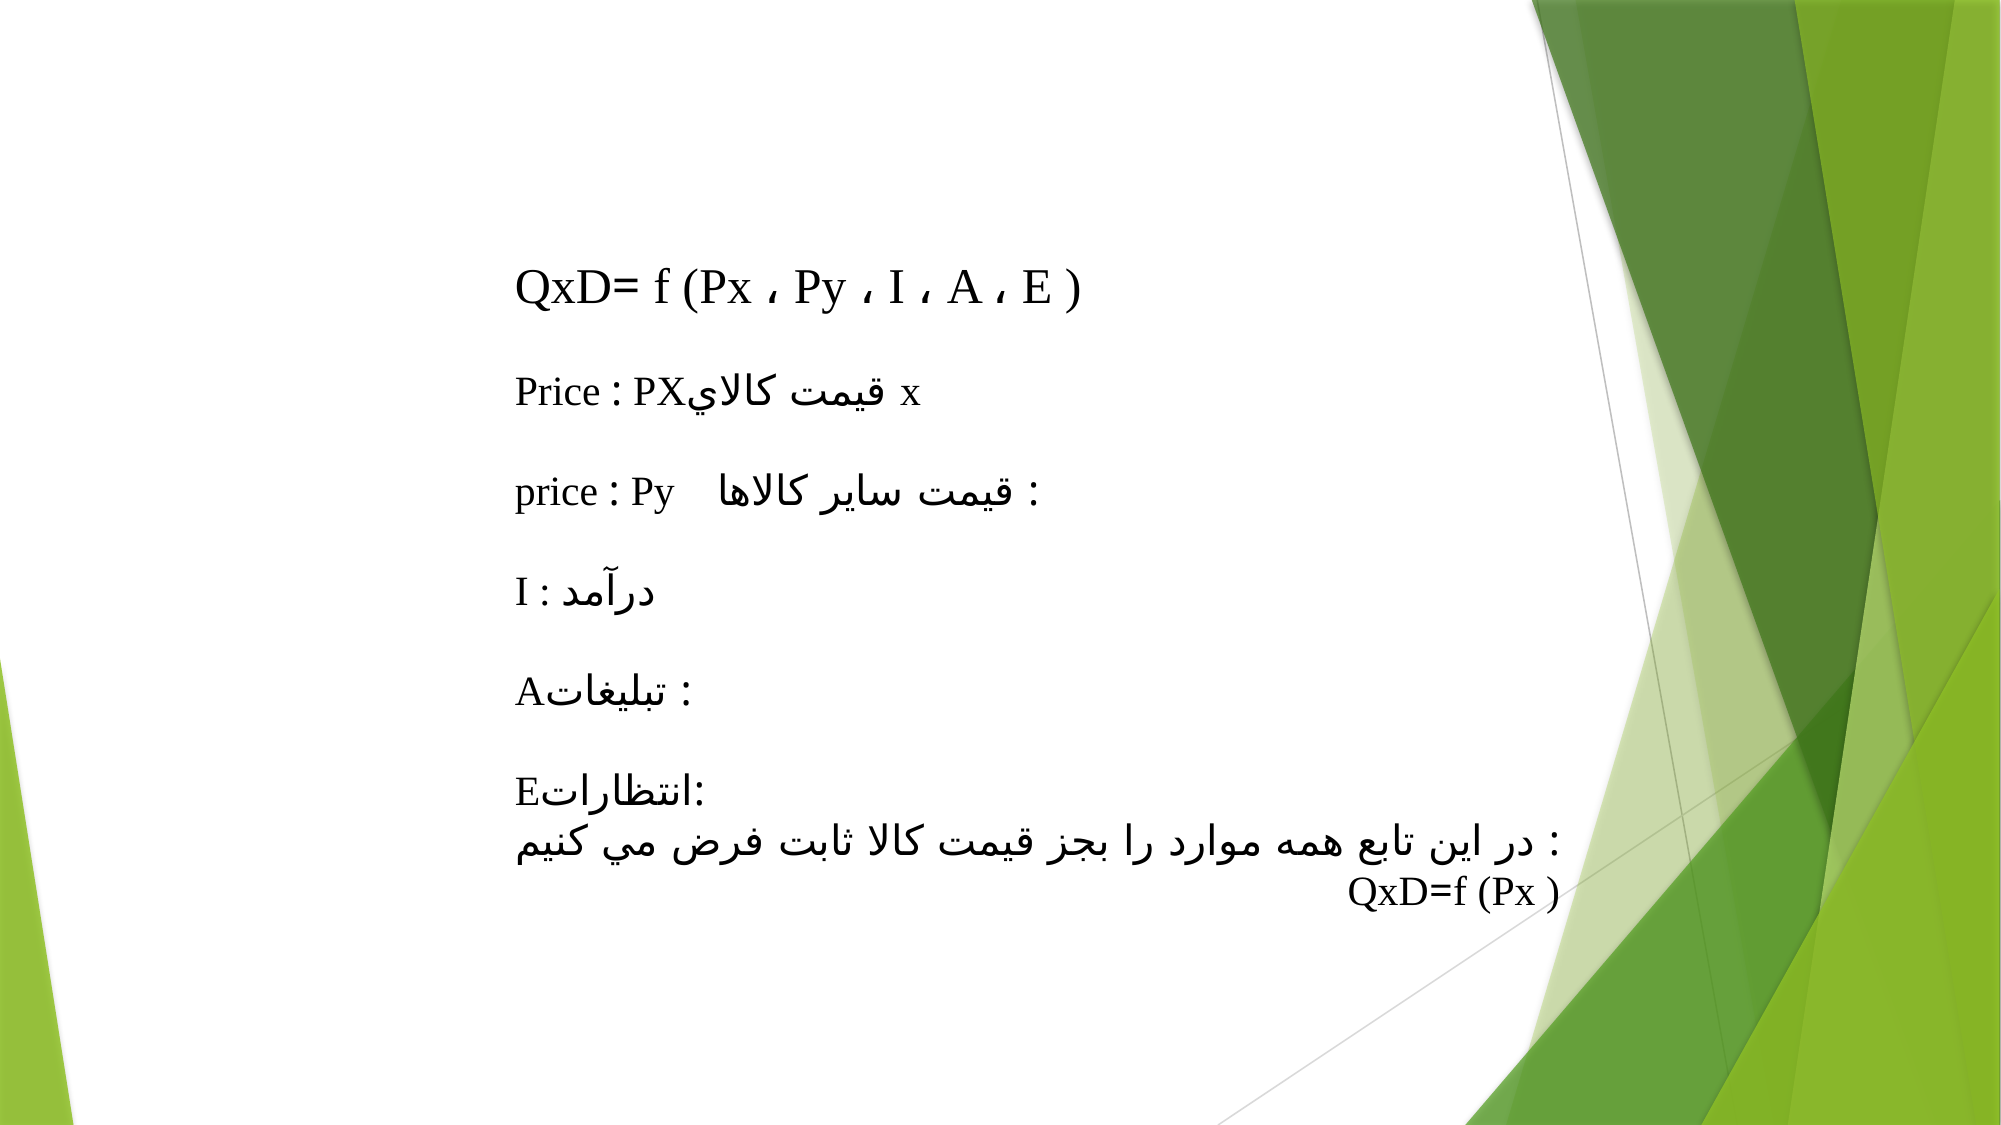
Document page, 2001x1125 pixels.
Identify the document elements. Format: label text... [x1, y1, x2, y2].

text_box QxD= f (Px ، Py ، I ، A ، E ) Price : PXقيمت كالاي x price : Py قيمت ساير كالاها : I : درآمد Aتبليغات : Eانتظارات: در اين تابع همه موارد را بجز قيمت كالا ثابت فرض مي كنيم : QxD=f (Px ) [500, 246, 1575, 972]
